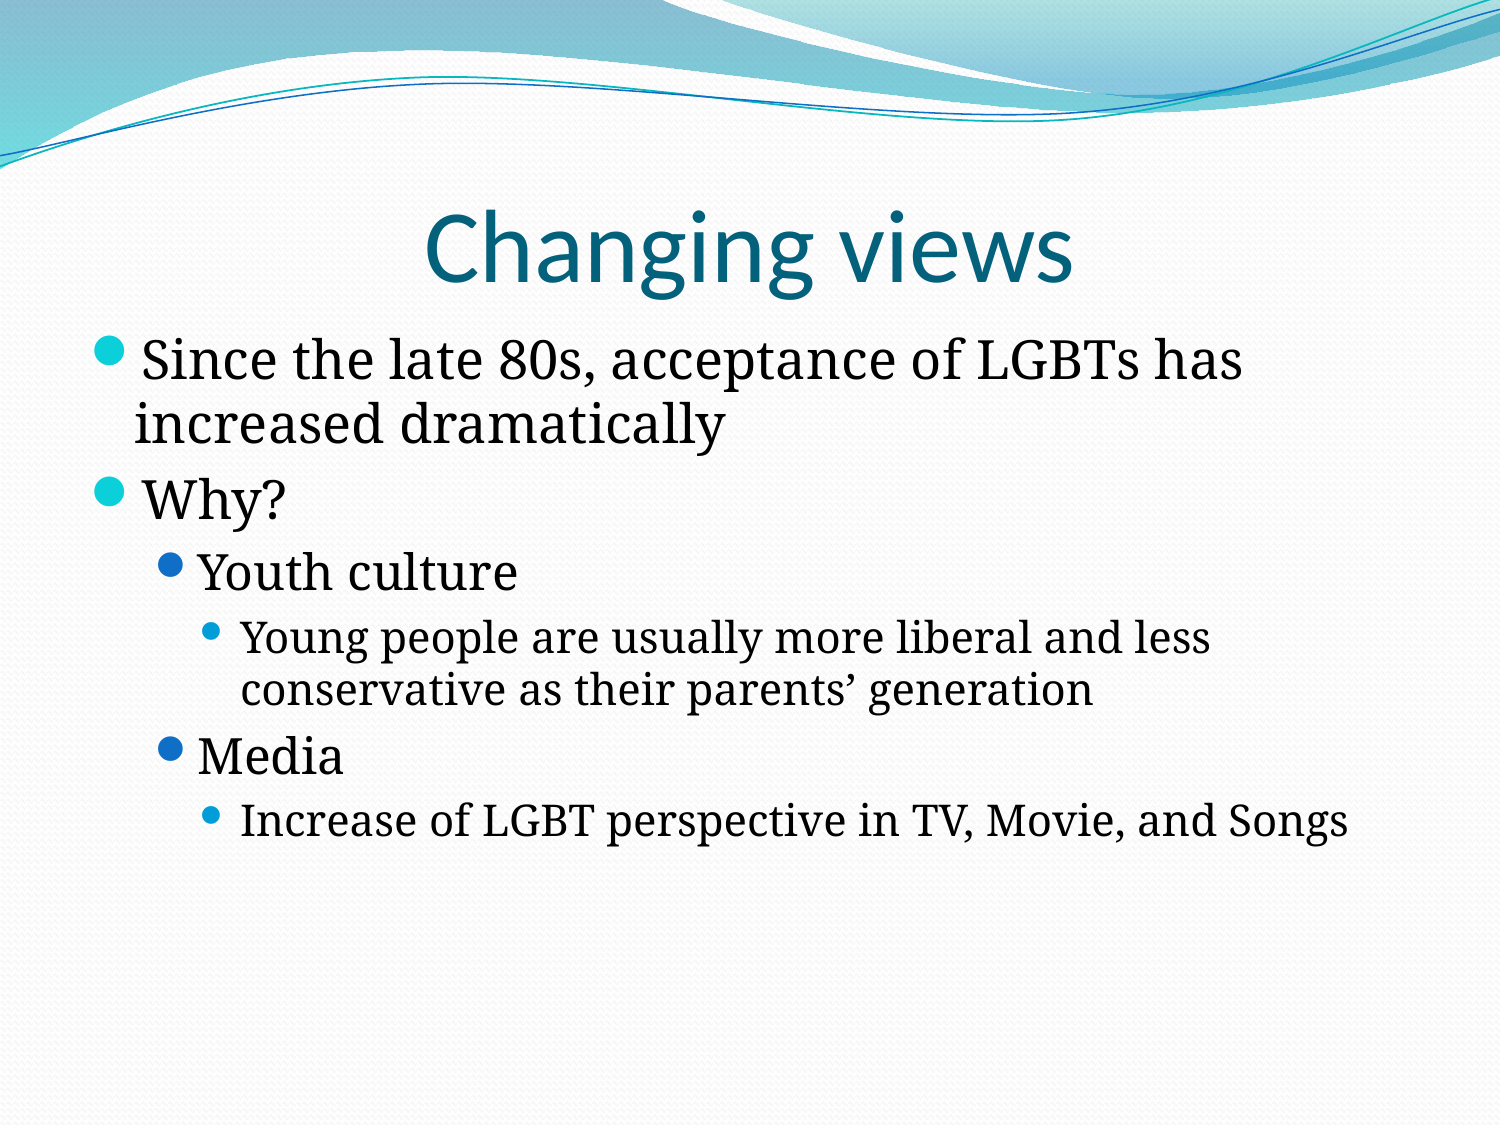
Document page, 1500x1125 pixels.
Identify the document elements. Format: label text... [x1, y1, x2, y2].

title Changing views [74, 115, 1426, 304]
list Since the late 80s, acceptance of LGBTs has increased dramatically Why? Youth culture Young people are usually more liberal and less conservative as their parents’ generation Media Increase of LGBT perspective in TV, Movie, and Songs [74, 317, 1426, 1038]
